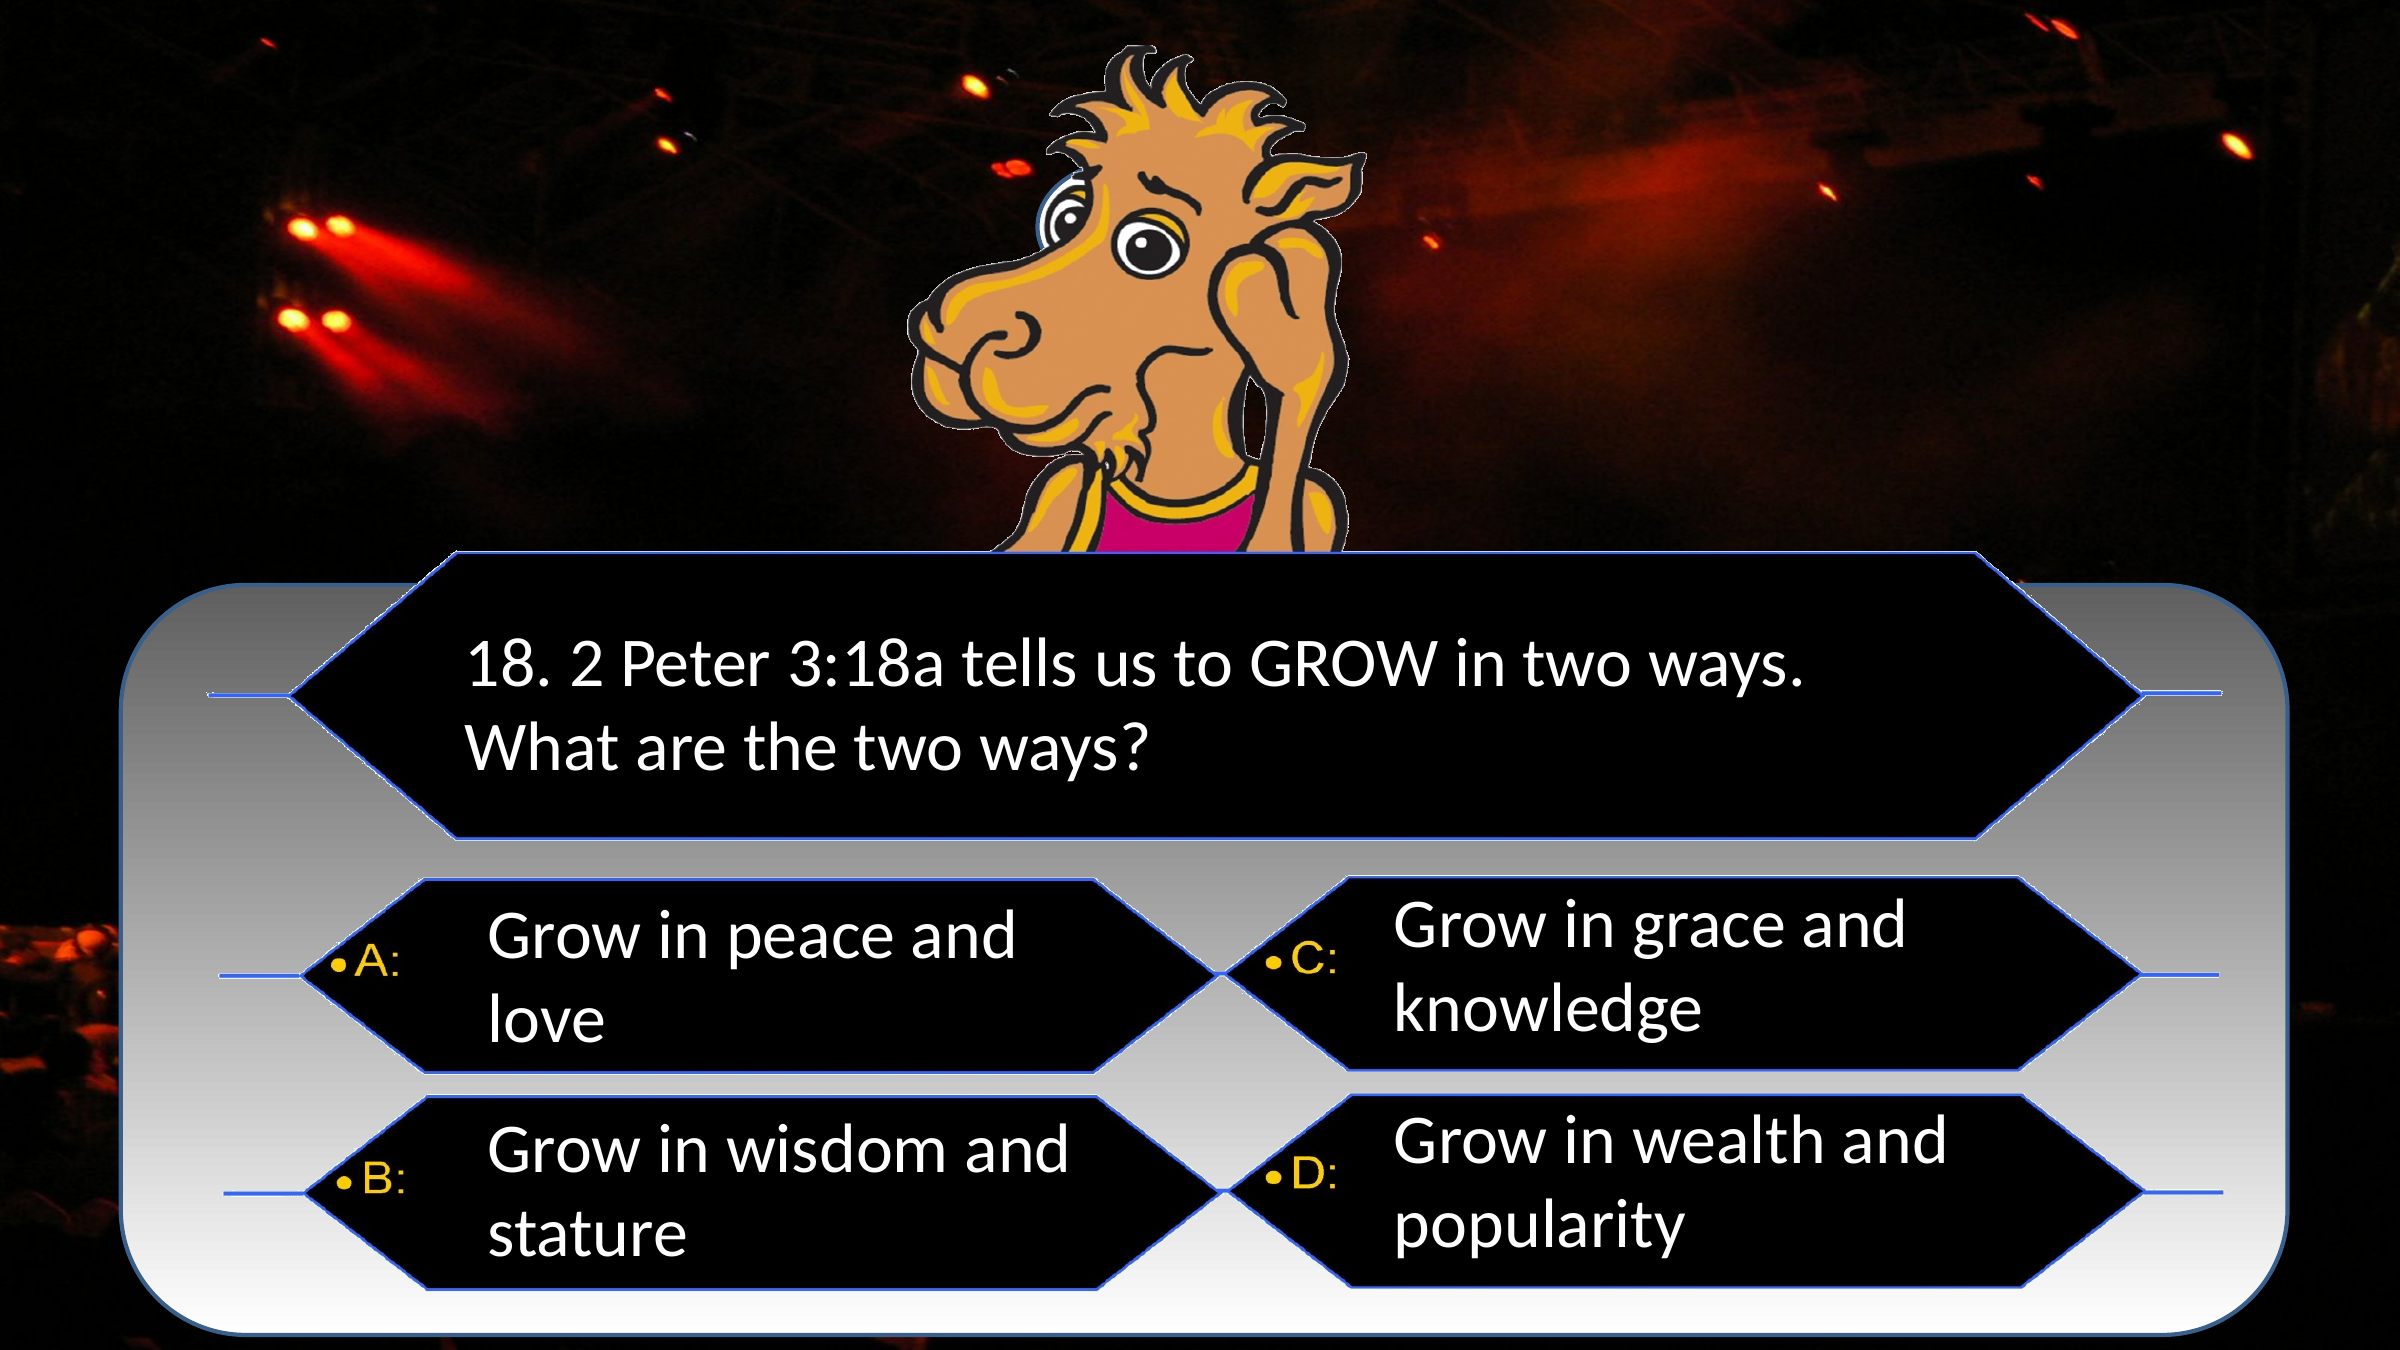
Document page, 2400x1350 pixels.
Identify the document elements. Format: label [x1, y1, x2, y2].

text_box [205, 44, 2226, 1350]
picture [0, 0, 2400, 1350]
